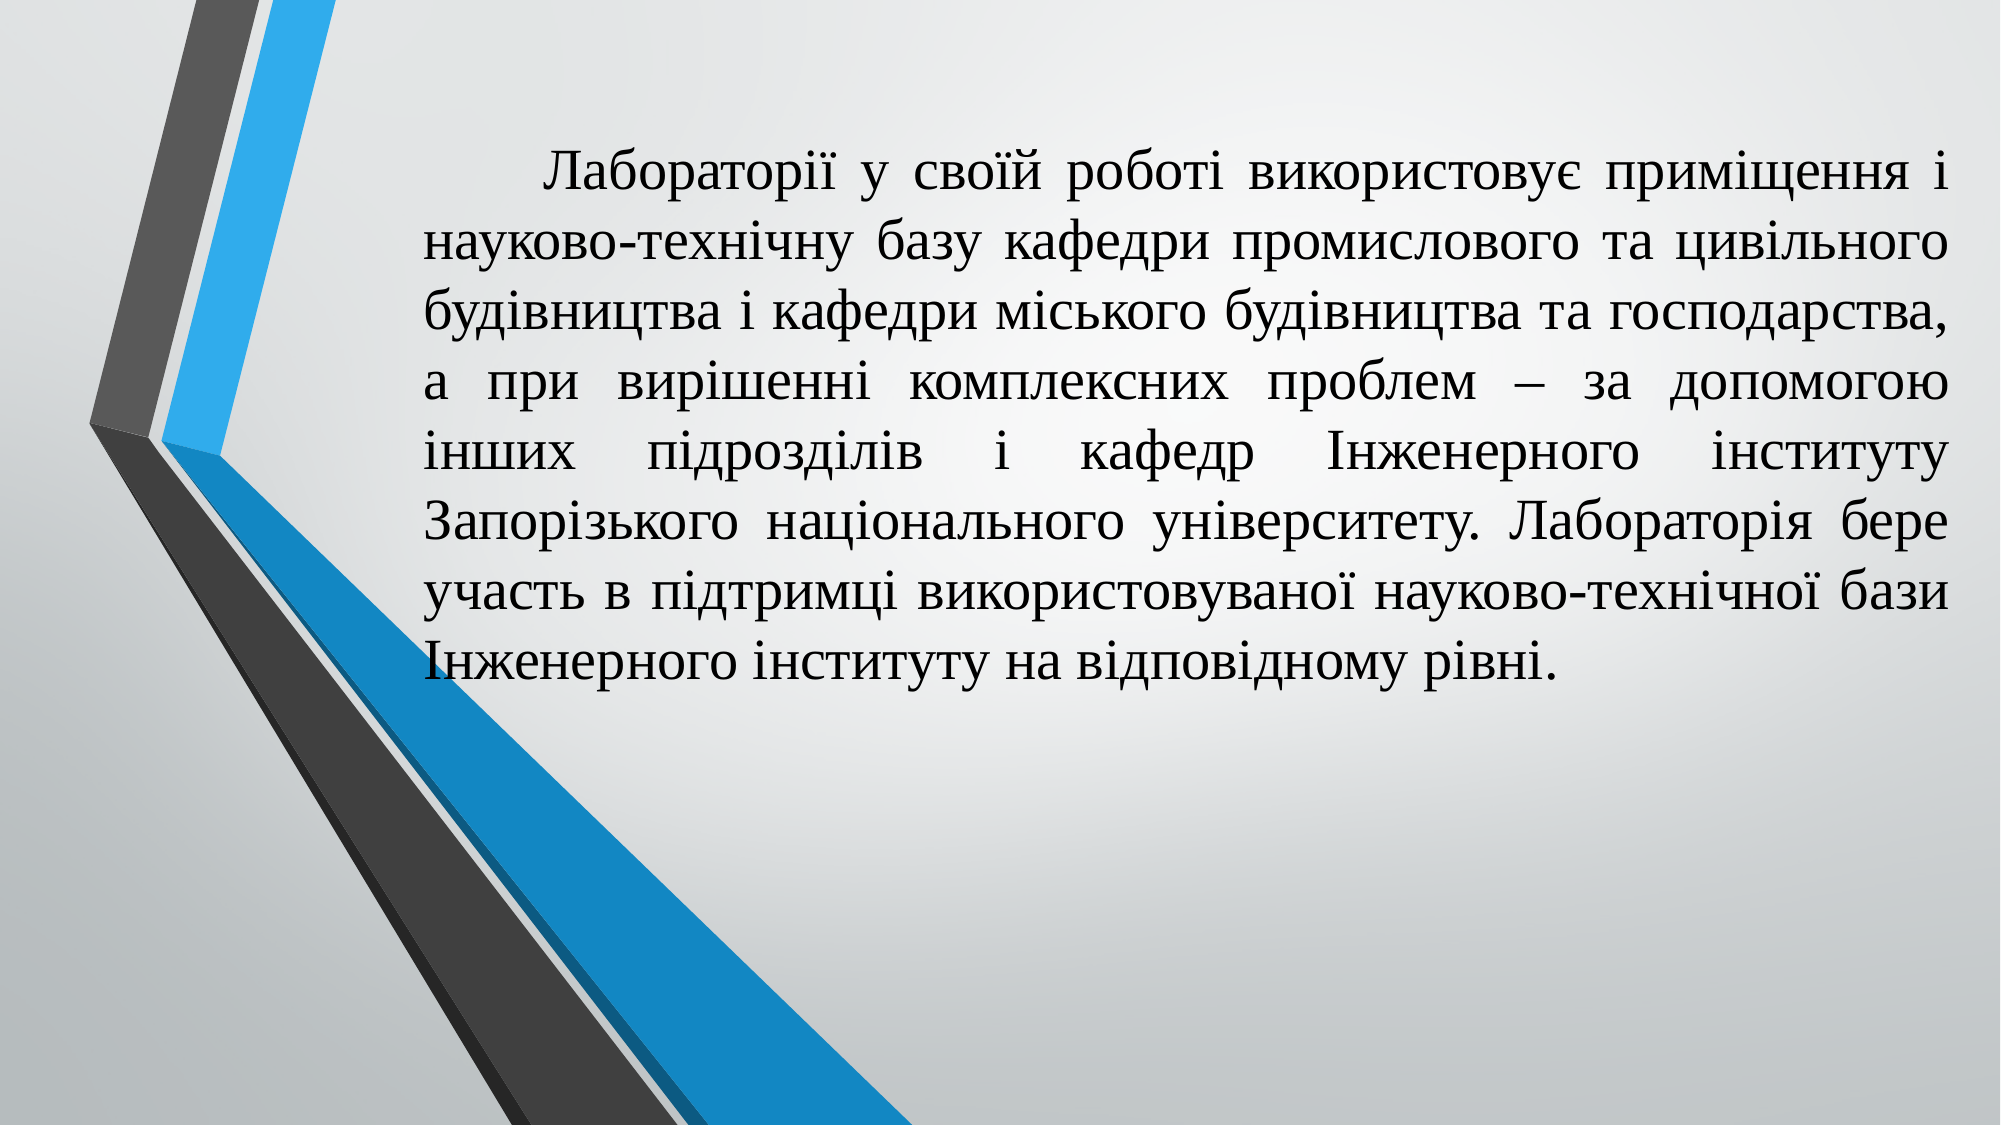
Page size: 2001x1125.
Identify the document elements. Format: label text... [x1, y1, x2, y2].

title Лабораторії у своїй роботі використовує приміщення і науково-технічну базу кафедри промислового та цивільного будівництва і кафедри міського будівництва та господарства, а при вирішенні комплексних проблем – за допомогою інших підрозділів і кафедр Інженерного інституту Запорізького національного університету. Лабораторія бере участь в підтримці використовуваної науково-технічної бази Інженерного інституту на відповідному рівні. [409, 98, 1966, 699]
